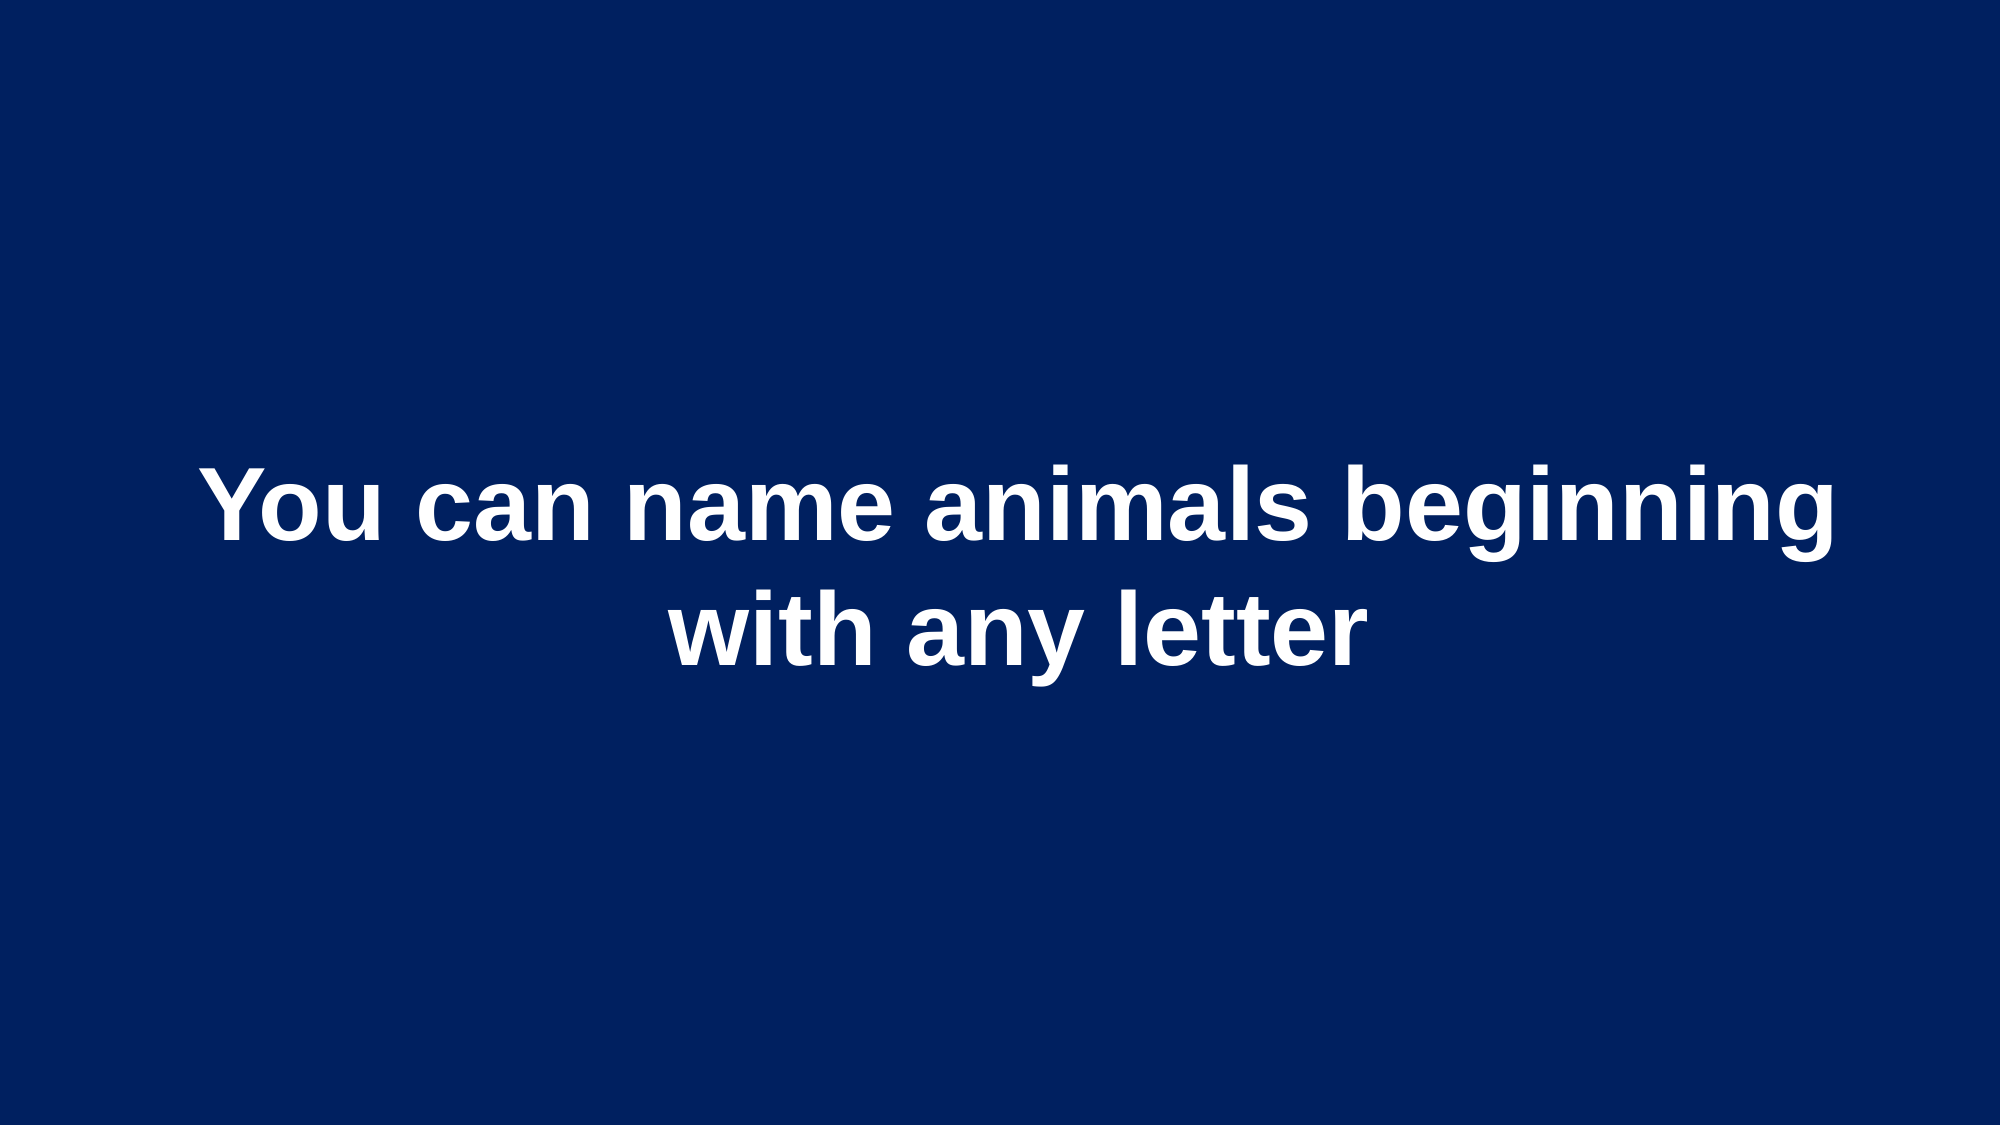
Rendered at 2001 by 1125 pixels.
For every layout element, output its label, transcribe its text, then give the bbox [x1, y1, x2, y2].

text_box You can name animals beginning with any letter [137, 428, 1902, 694]
